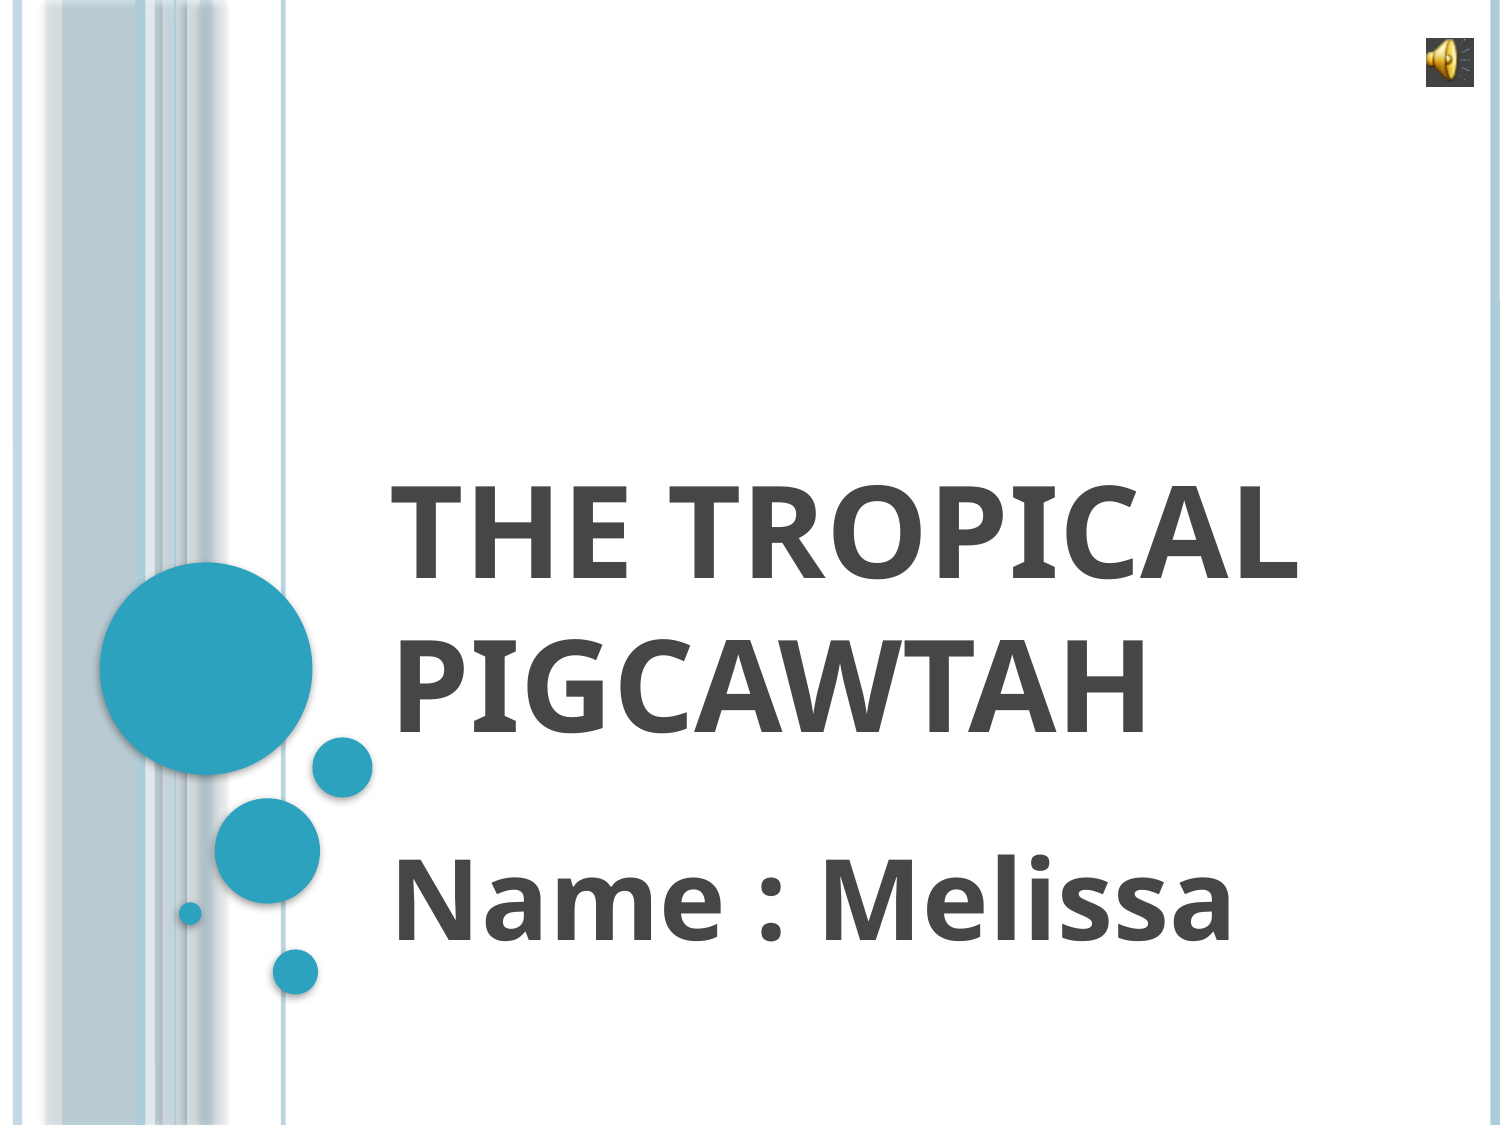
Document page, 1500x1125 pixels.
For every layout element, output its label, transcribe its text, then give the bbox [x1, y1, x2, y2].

picture [1424, 36, 1476, 88]
subtitle Name : Melissa [375, 820, 1388, 1046]
title The tropical pigcawtah [375, 337, 1388, 820]
